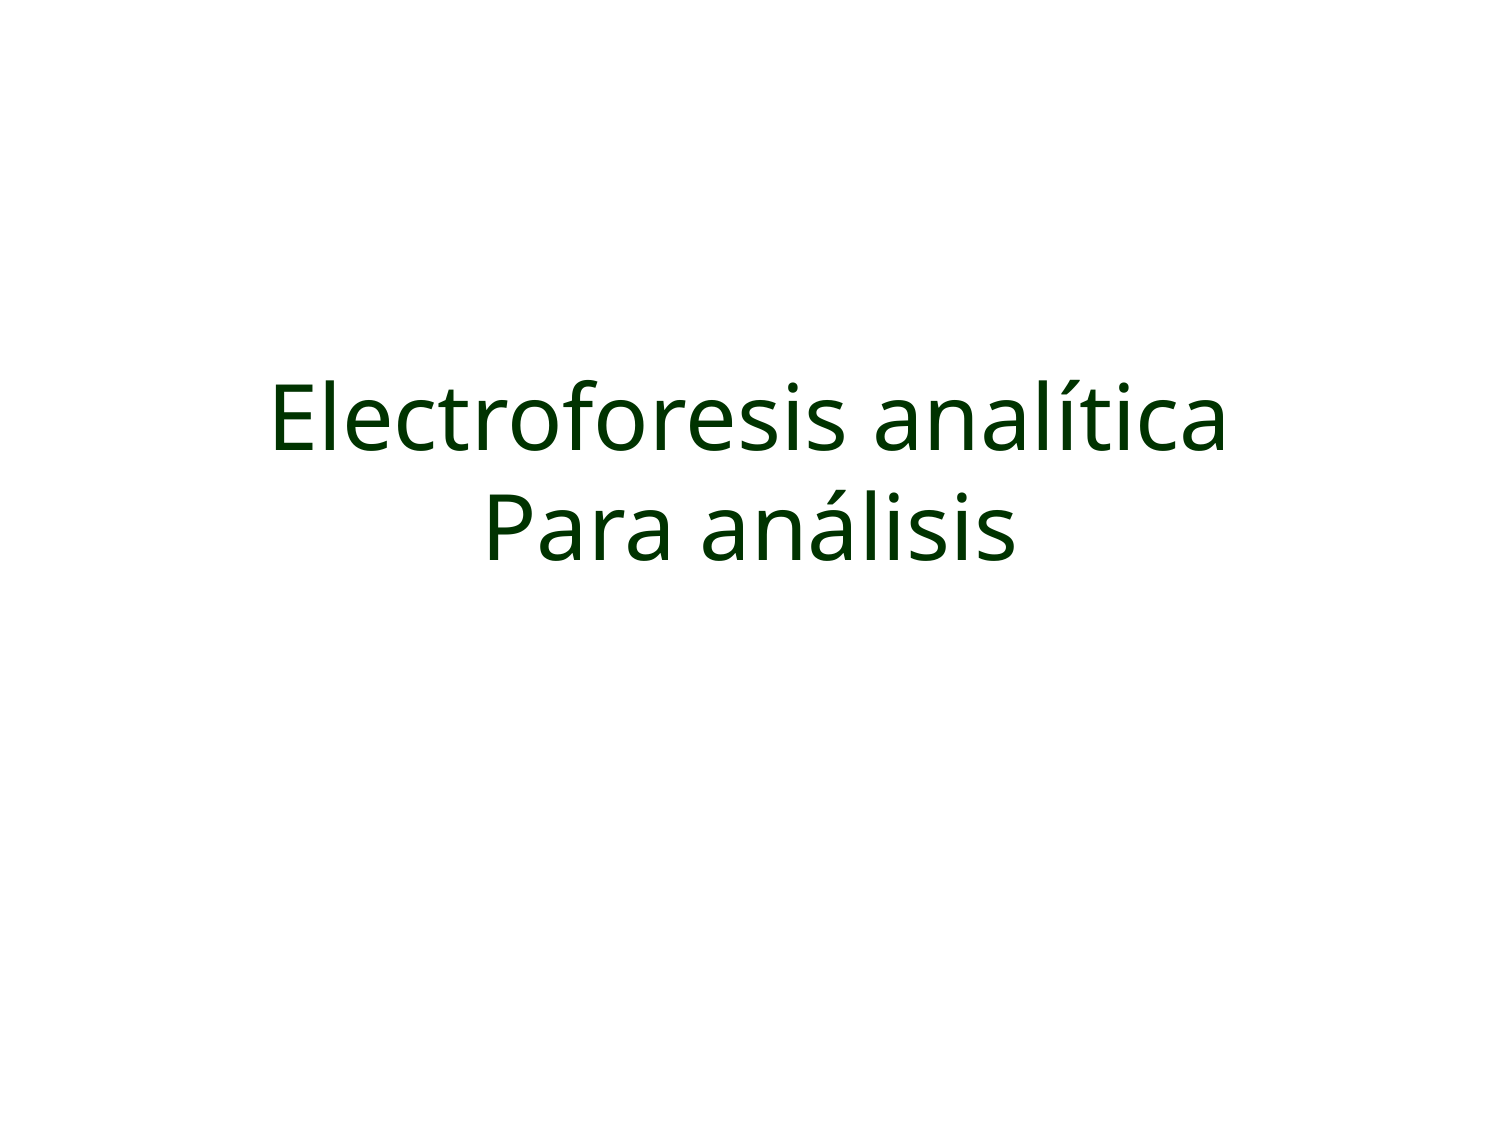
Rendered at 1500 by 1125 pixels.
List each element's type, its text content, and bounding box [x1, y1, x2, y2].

title Electroforesis analítica Para análisis [112, 374, 1388, 563]
